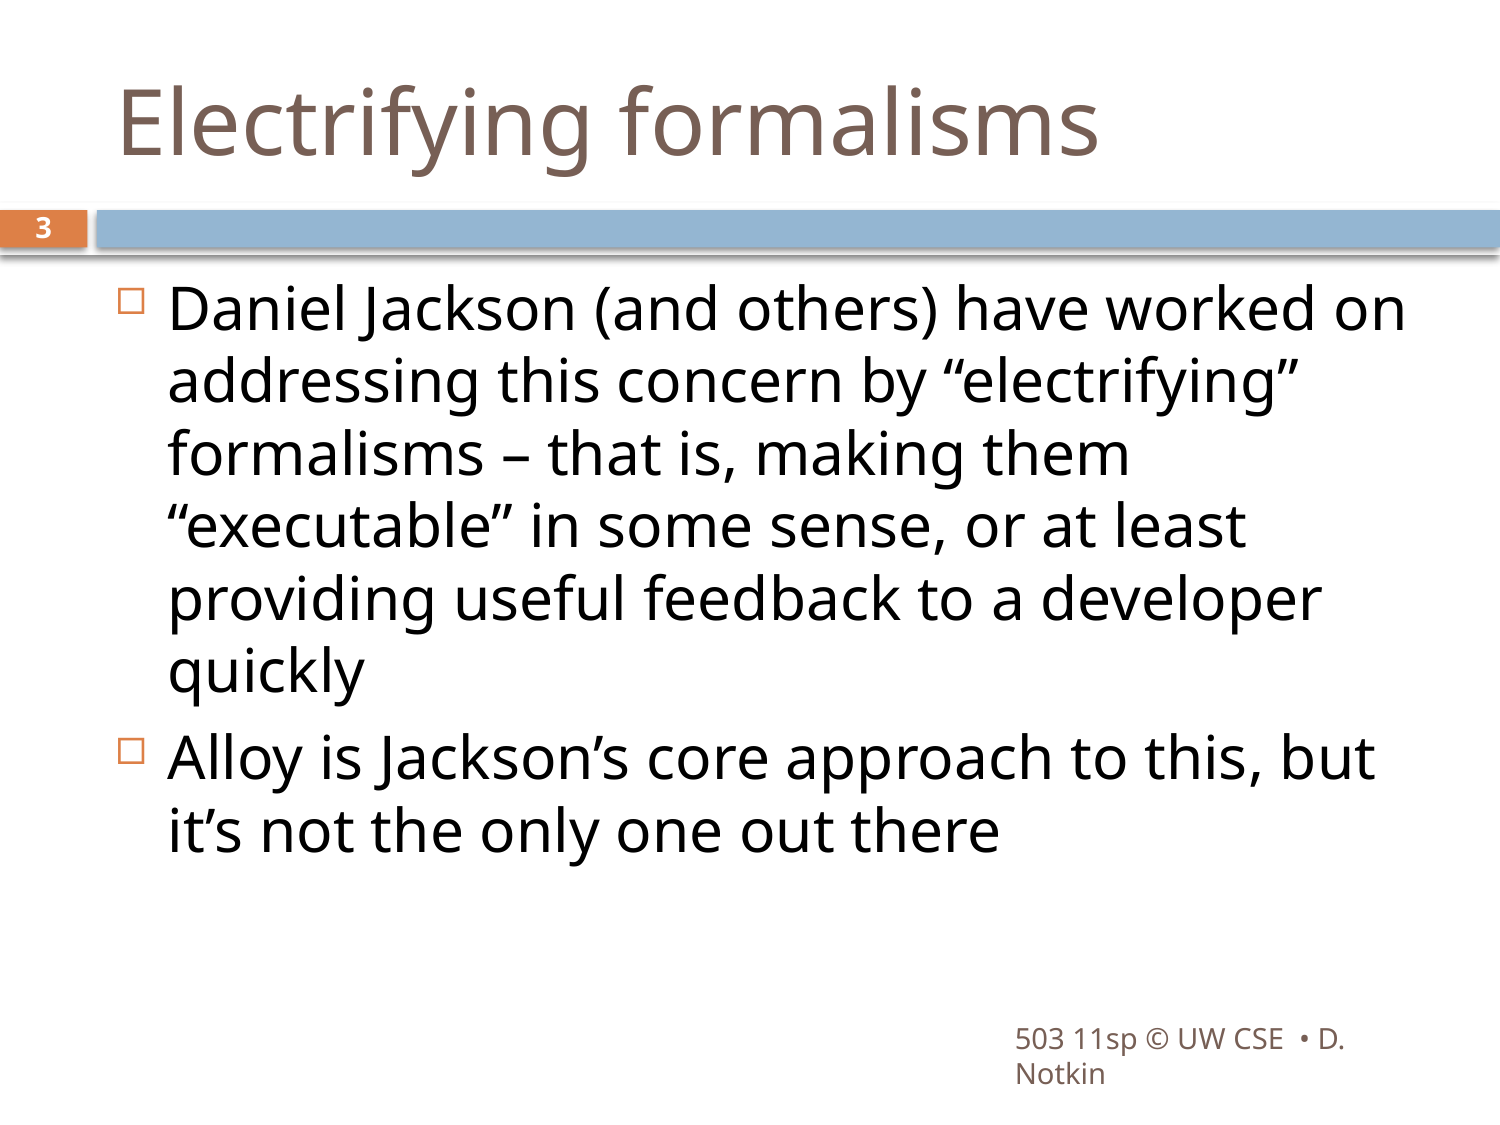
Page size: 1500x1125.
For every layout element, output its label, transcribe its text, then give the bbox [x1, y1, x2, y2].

slide_number 3 [0, 208, 88, 249]
slide_number 503 11sp © UW CSE • D. Notkin [999, 1025, 1438, 1085]
list Daniel Jackson (and others) have worked on addressing this concern by “electrifying” formalisms – that is, making them “executable” in some sense, or at least providing useful feedback to a developer quickly Alloy is Jackson’s core approach to this, but it’s not the only one out there [100, 262, 1438, 1000]
title Electrifying formalisms [100, 37, 1438, 200]
